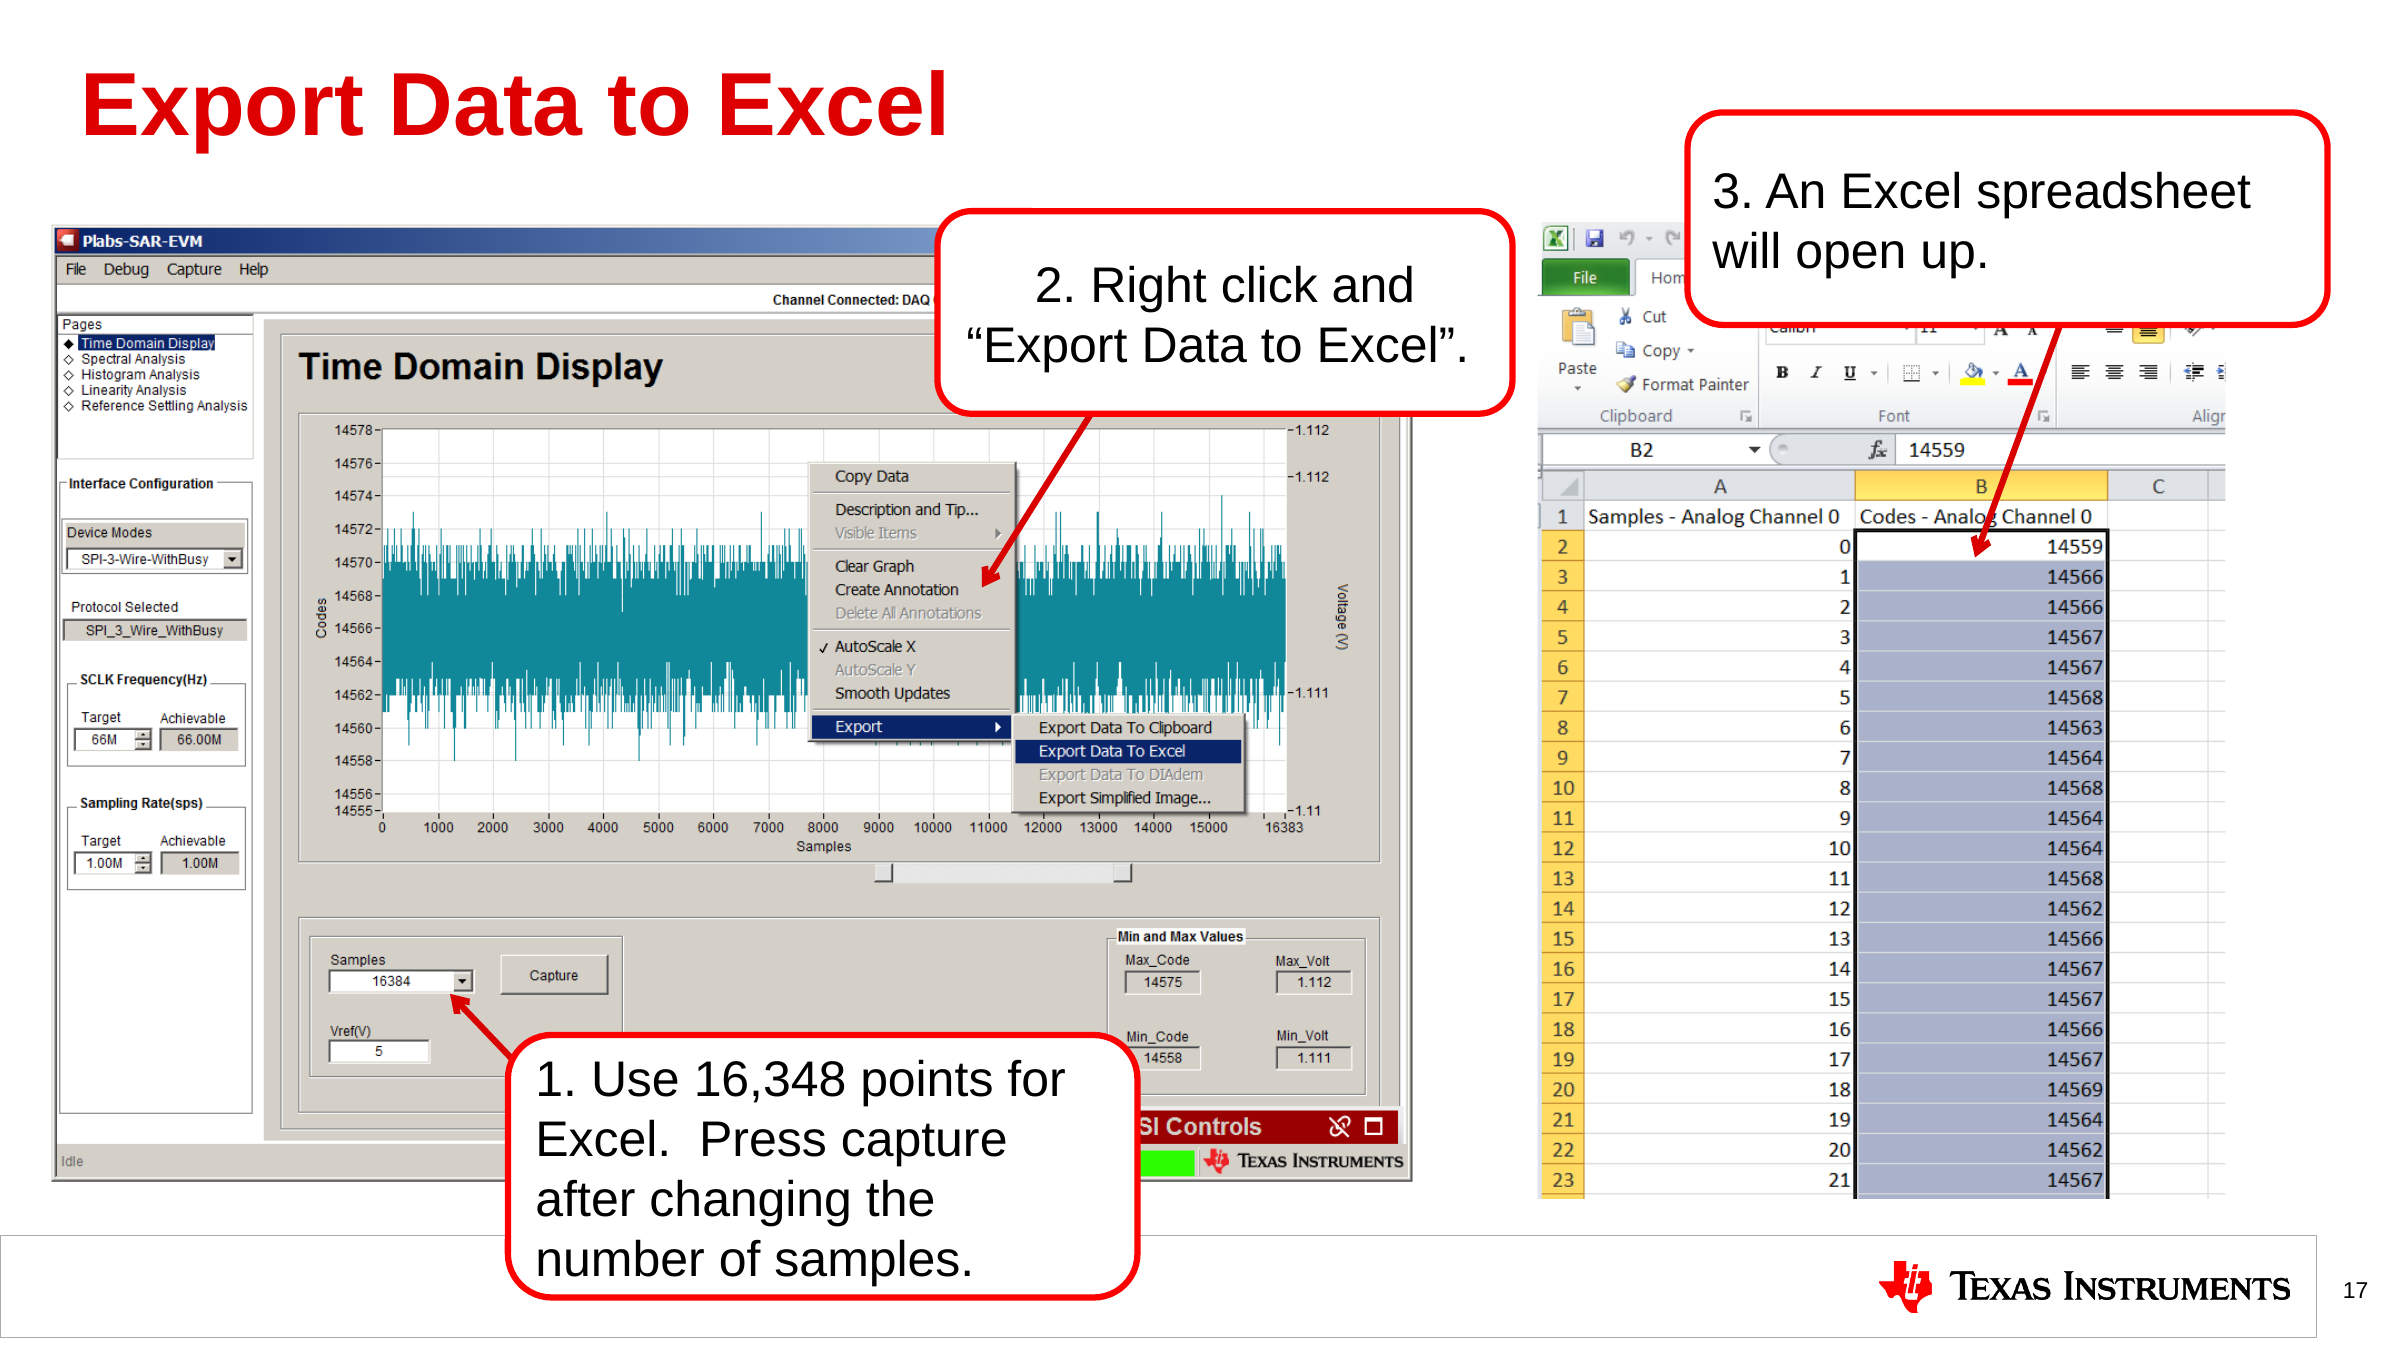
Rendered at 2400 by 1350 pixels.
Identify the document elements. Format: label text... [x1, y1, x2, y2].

text_box 3. An Excel spreadsheet will open up. [1685, 110, 2330, 328]
picture [1879, 1261, 2290, 1265]
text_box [449, 993, 613, 1165]
text_box 1. Use 16,348 points for Excel. Press capture after changing the number of samples. [505, 1206, 1140, 1300]
picture [24, 219, 1438, 1199]
slide_number 17 [1828, 1265, 2389, 1307]
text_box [1974, 249, 2088, 558]
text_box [981, 299, 1163, 588]
picture [1537, 222, 2226, 1199]
text_box 2. Right click and “Export Data to Excel”. [947, 209, 1515, 416]
title Export Data to Excel [60, 27, 2282, 189]
picture [1879, 1307, 2290, 1313]
